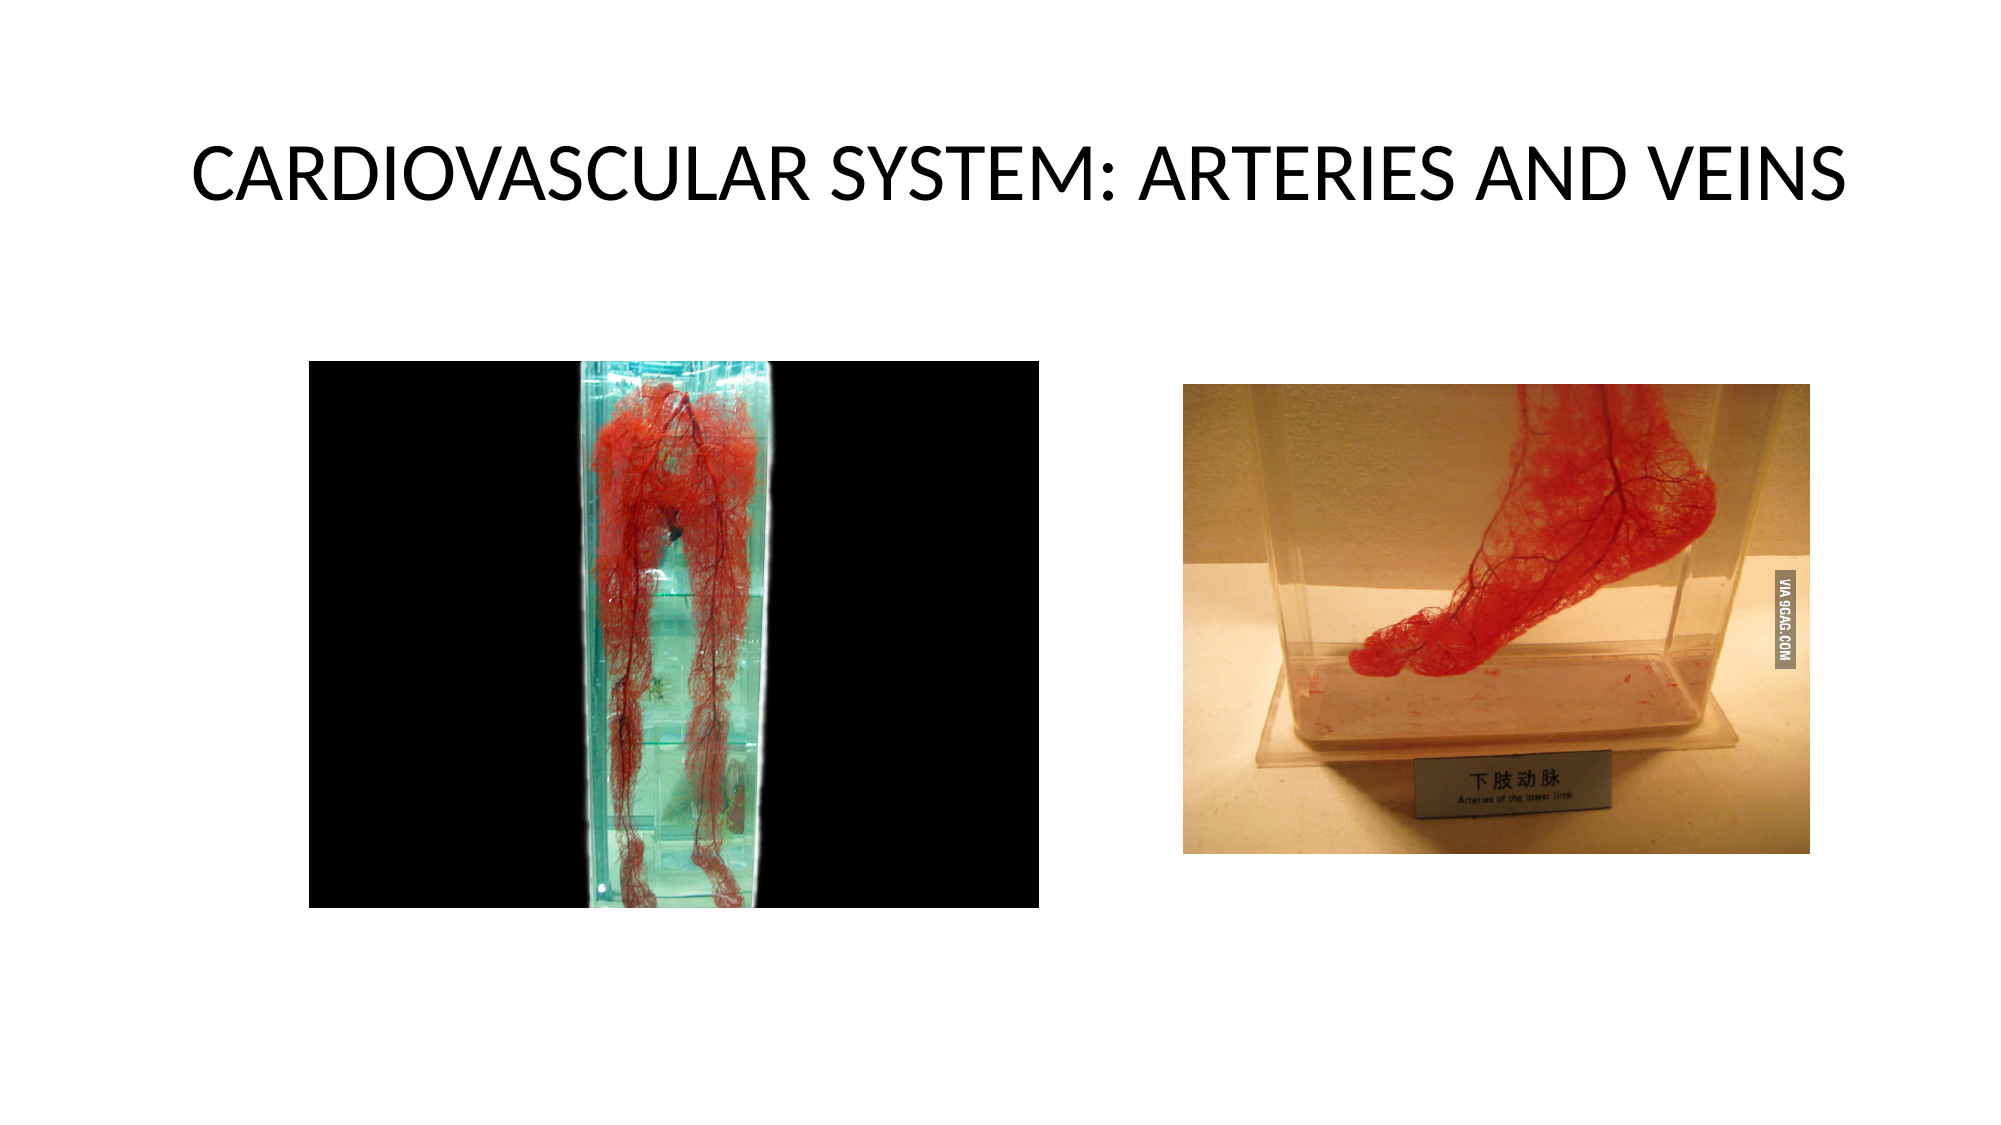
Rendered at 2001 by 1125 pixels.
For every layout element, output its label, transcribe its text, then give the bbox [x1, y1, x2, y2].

text_box Cardiovascular System: Arteries and Veins [176, 109, 1865, 225]
picture [1183, 384, 1810, 854]
picture [309, 360, 1039, 908]
